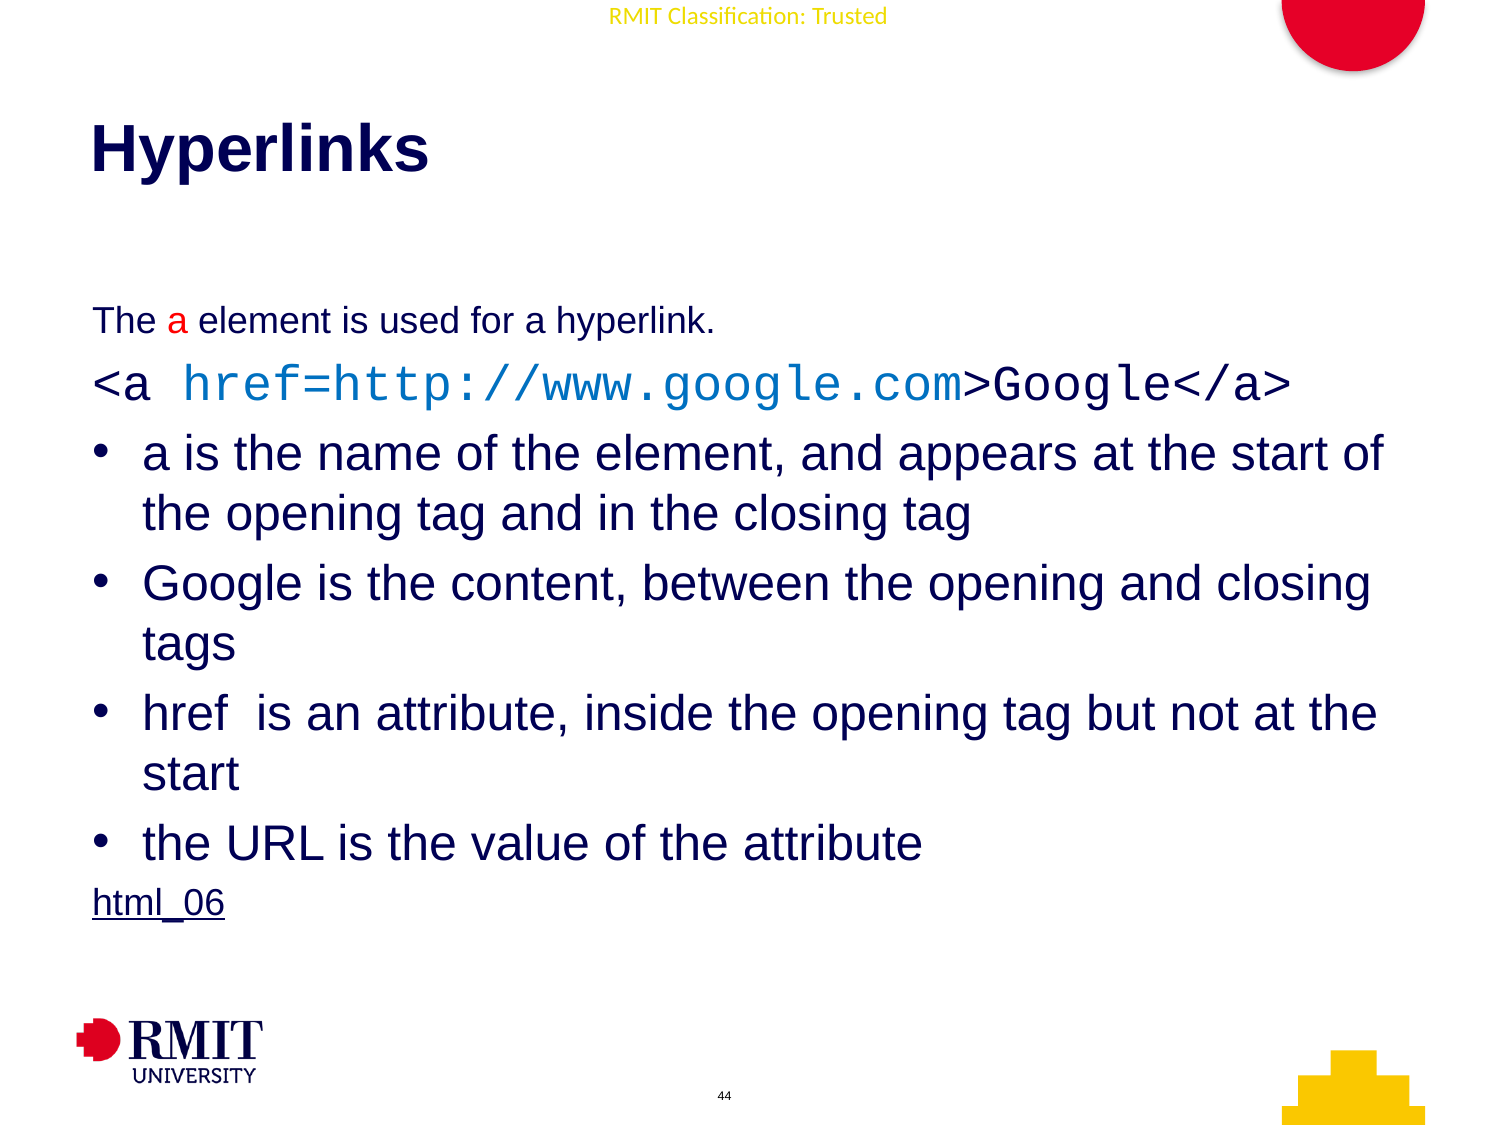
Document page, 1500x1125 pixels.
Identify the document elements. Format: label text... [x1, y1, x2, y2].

list The a element is used for a hyperlink. <a href=http://www.google.com>Google</a> a is the name of the element, and appears at the start of the opening tag and in the closing tag Google is the content, between the opening and closing tags href is an attribute, inside the opening tag but not at the start the URL is the value of the attribute html_06 [75, 288, 1425, 952]
title Hyperlinks [75, 23, 1237, 267]
picture [57, 1001, 281, 1102]
